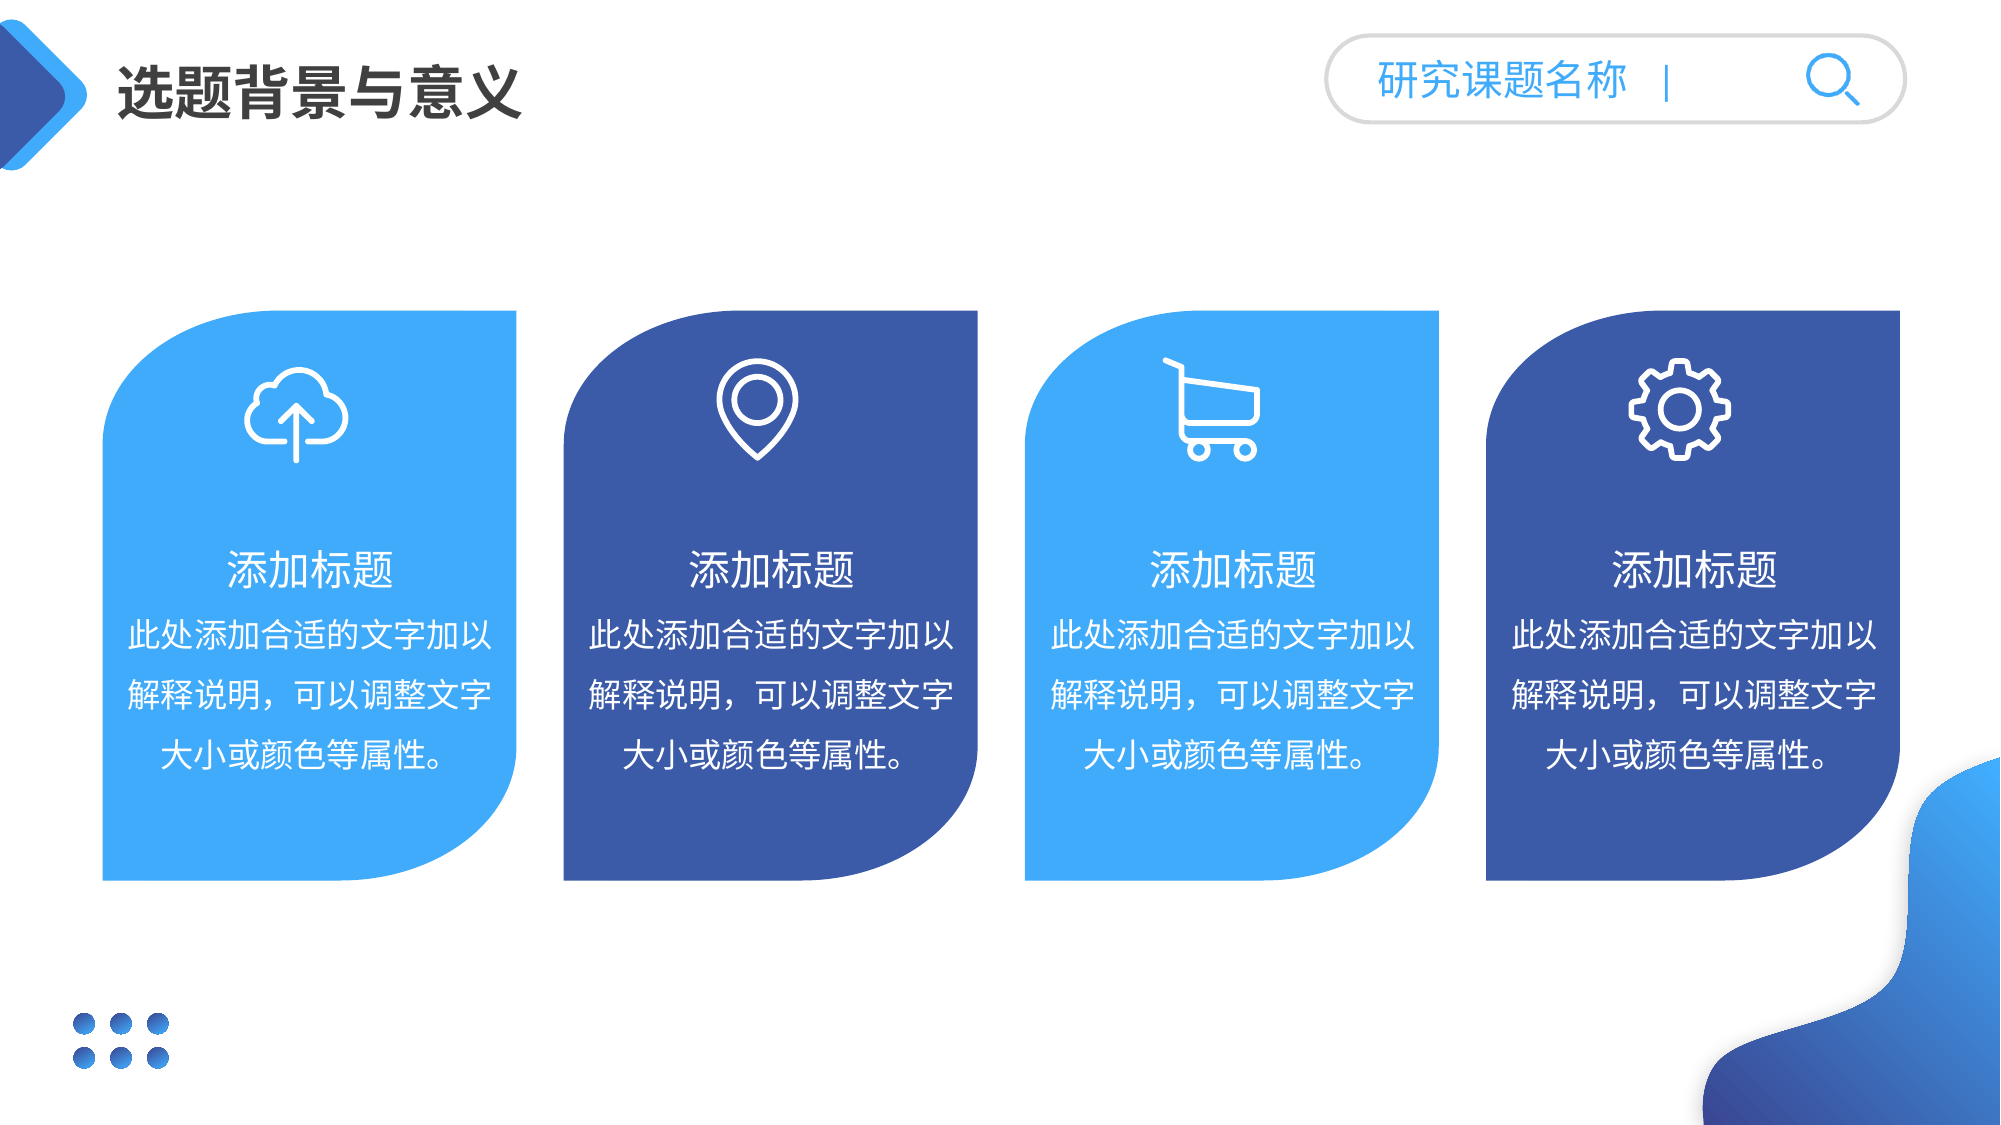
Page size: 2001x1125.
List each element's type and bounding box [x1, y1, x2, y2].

text_box [561, 310, 983, 881]
text_box [1702, 757, 2000, 1125]
text_box [1022, 310, 1445, 881]
text_box [0, 35, 542, 157]
text_box [73, 1012, 169, 1069]
text_box [1483, 310, 1906, 881]
text_box [99, 310, 522, 881]
text_box [1325, 35, 1906, 123]
